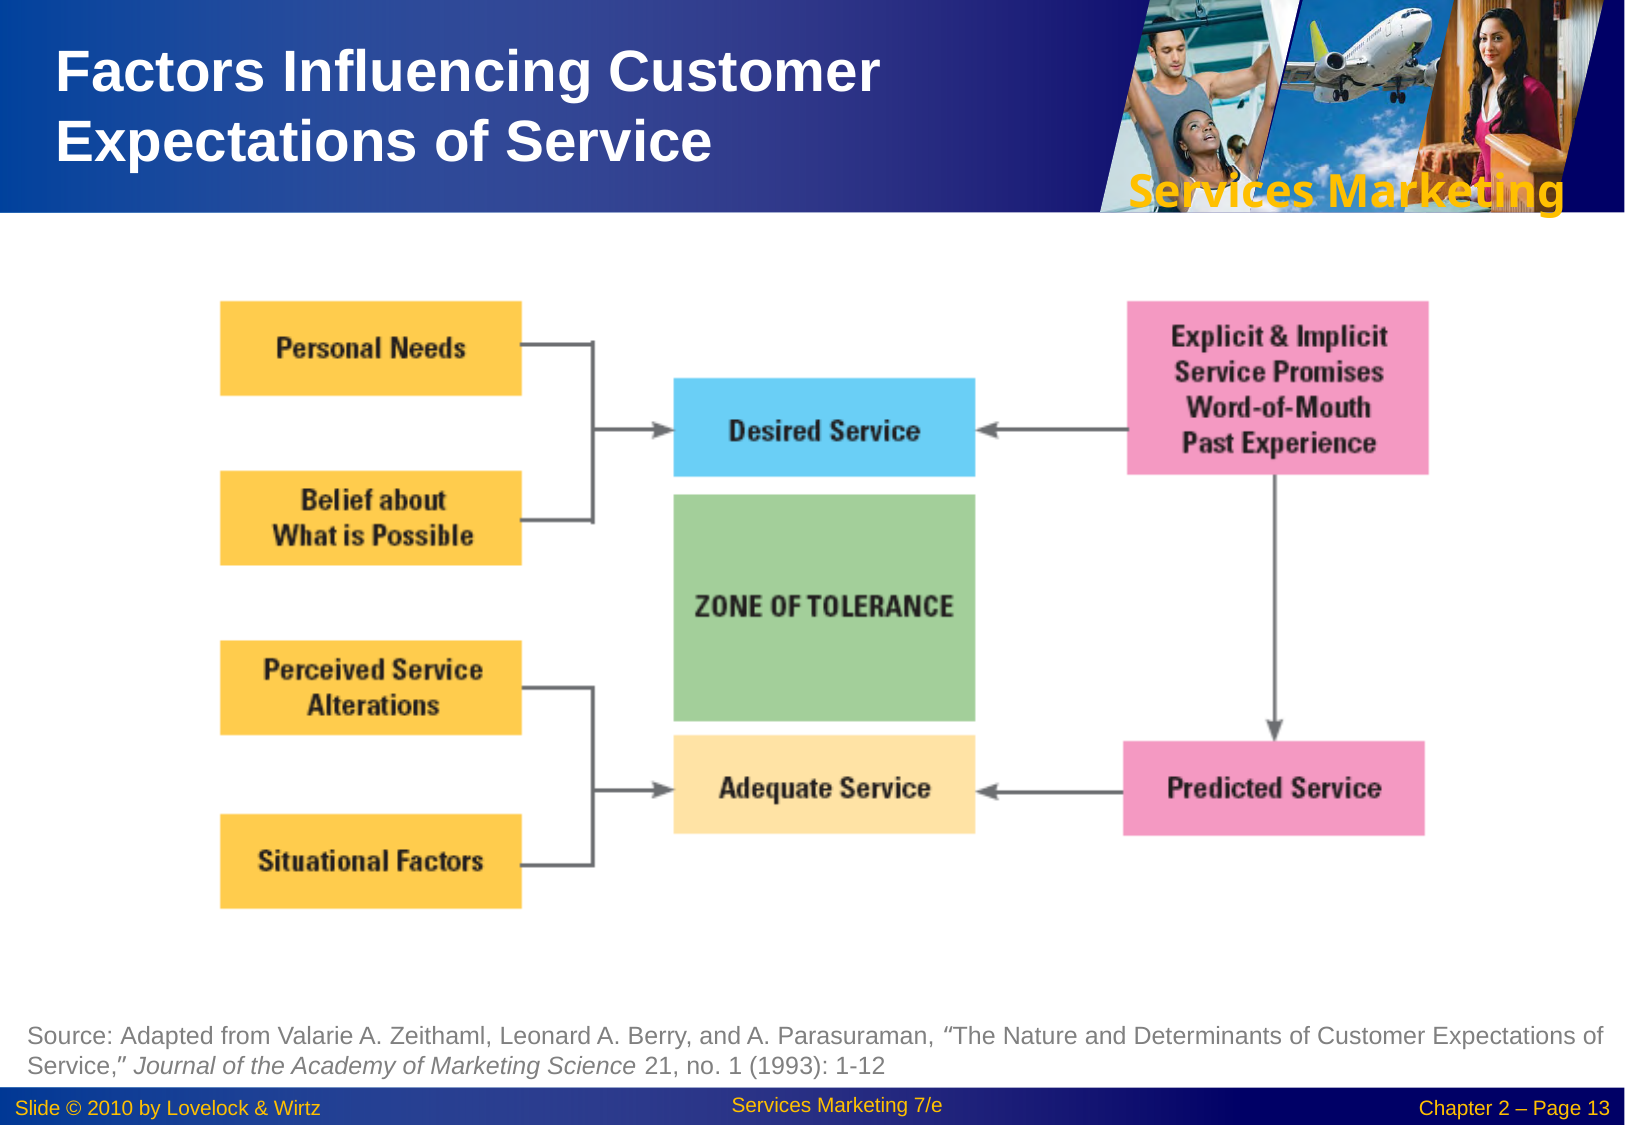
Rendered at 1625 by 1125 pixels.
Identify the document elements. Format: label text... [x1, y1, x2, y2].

text_box Source: Adapted from Valarie A. Zeithaml, Leonard A. Berry, and A. Parasuraman, “The Nature and Determinants of Customer Expectations of Service,” Journal of the Academy of Marketing Science 21, no. 1 (1993): 1-12 [12, 1012, 1625, 1118]
picture [1546, 187, 1556, 202]
title Factors Influencing Customer Expectations of Service [40, 3, 1246, 203]
picture [1100, 203, 1160, 213]
picture [199, 274, 1447, 926]
picture [1149, 0, 1604, 213]
